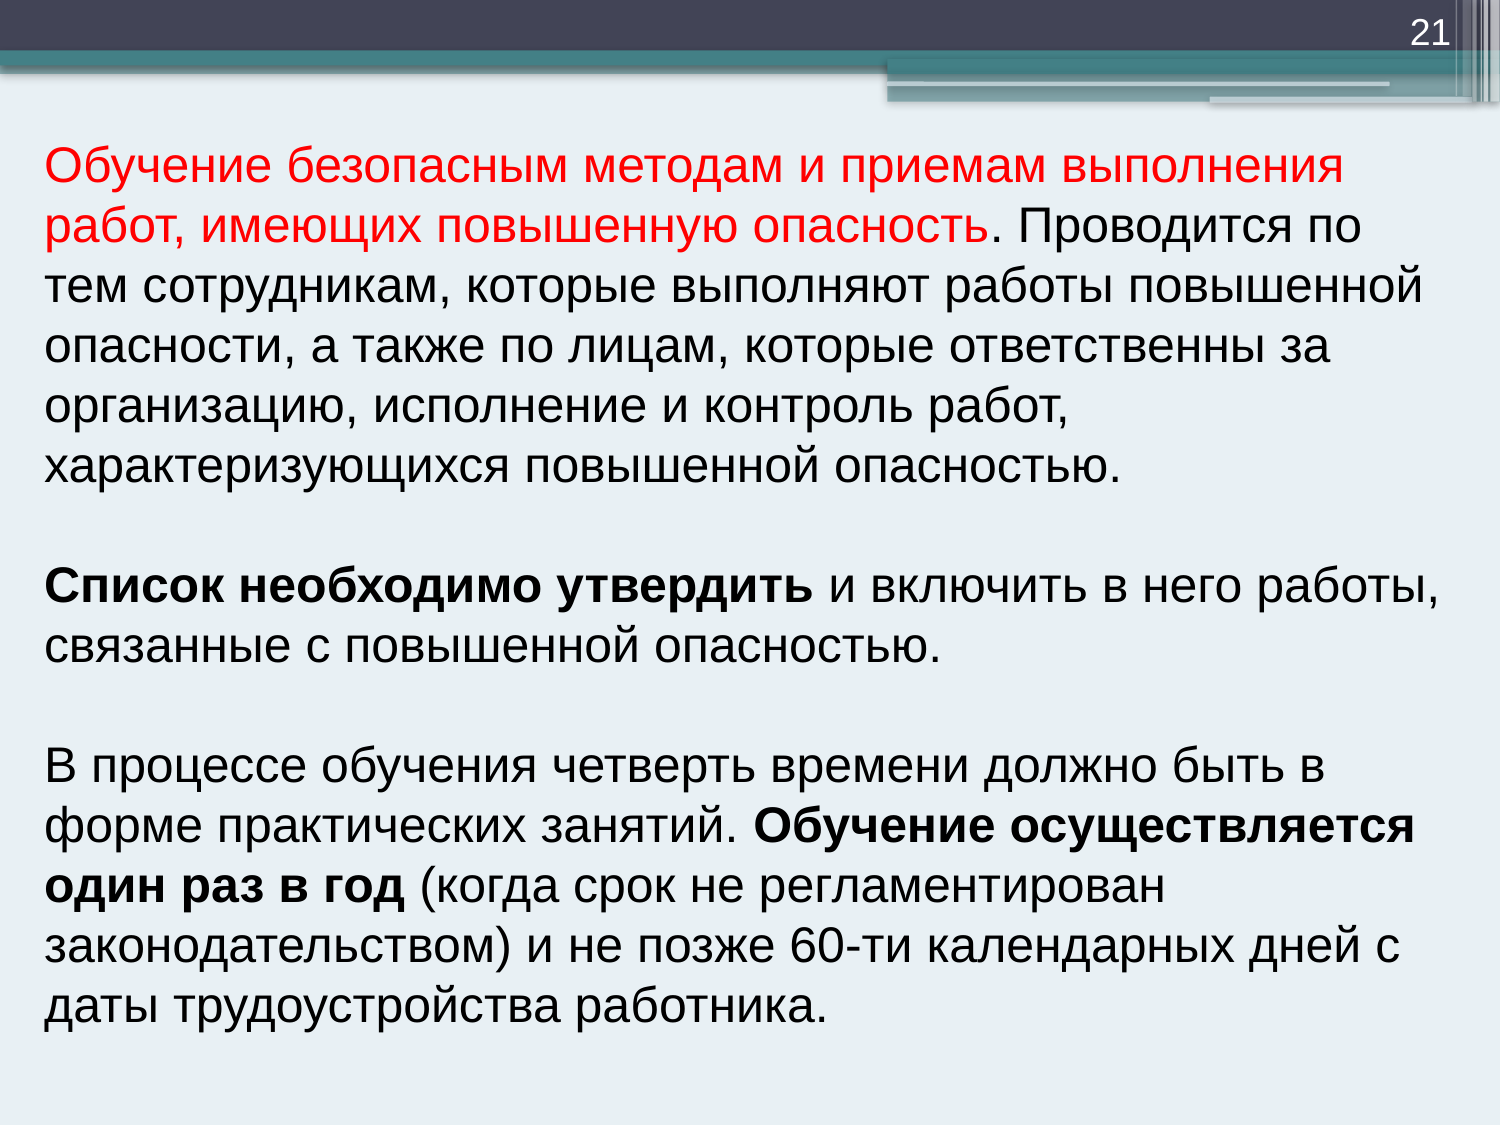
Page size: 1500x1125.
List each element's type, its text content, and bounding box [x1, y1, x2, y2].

slide_number 21 [1341, 0, 1466, 61]
text_box Обучение безопасным методам и приемам выполнения работ, имеющих повышенную опасность. Проводится по тем сотрудникам, которые выполняют работы повышенной опасности, а также по лицам, которые ответственны за организацию, исполнение и контроль работ, характеризующихся повышенной опасностью. Список необходимо утвердить и включить в него работы, связанные с повышенной опасностью. В процессе обучения четверть времени должно быть в форме практических занятий. Обучение осуществляется один раз в год (когда срок не регламентирован законодательством) и не позже 60-ти календарных дней с даты трудоустройства работника. [29, 125, 1459, 1041]
